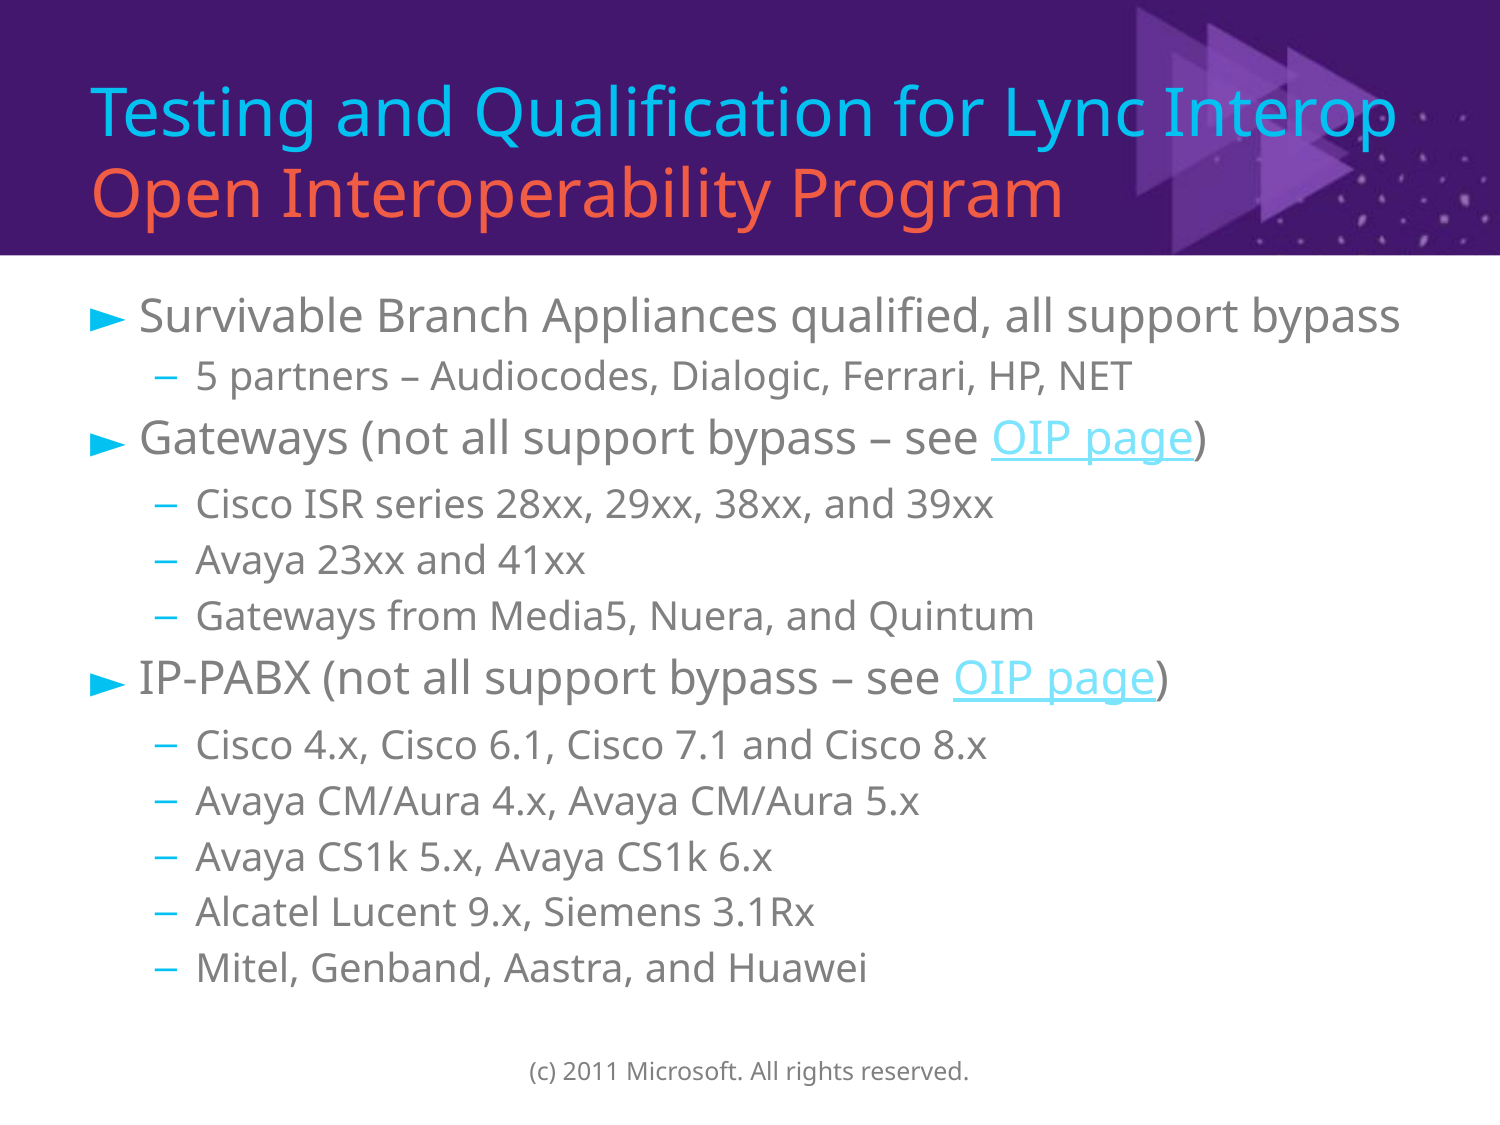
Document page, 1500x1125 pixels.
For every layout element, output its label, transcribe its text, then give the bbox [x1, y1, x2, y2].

picture [0, 0, 1500, 255]
title Testing and Qualification for Lync Interop Open Interoperability Program [75, 56, 1425, 244]
footer (c) 2011 Microsoft. All rights reserved. [512, 1042, 988, 1103]
list Survivable Branch Appliances qualified, all support bypass 5 partners – Audiocodes, Dialogic, Ferrari, HP, NET Gateways (not all support bypass – see OIP page) Cisco ISR series 28xx, 29xx, 38xx, and 39xx Avaya 23xx and 41xx Gateways from Media5, Nuera, and Quintum IP-PABX (not all support bypass – see OIP page) Cisco 4.x, Cisco 6.1, Cisco 7.1 and Cisco 8.x Avaya CM/Aura 4.x, Avaya CM/Aura 5.x Avaya CS1k 5.x, Avaya CS1k 6.x Alcatel Lucent 9.x, Siemens 3.1Rx Mitel, Genband, Aastra, and Huawei [75, 278, 1425, 1047]
